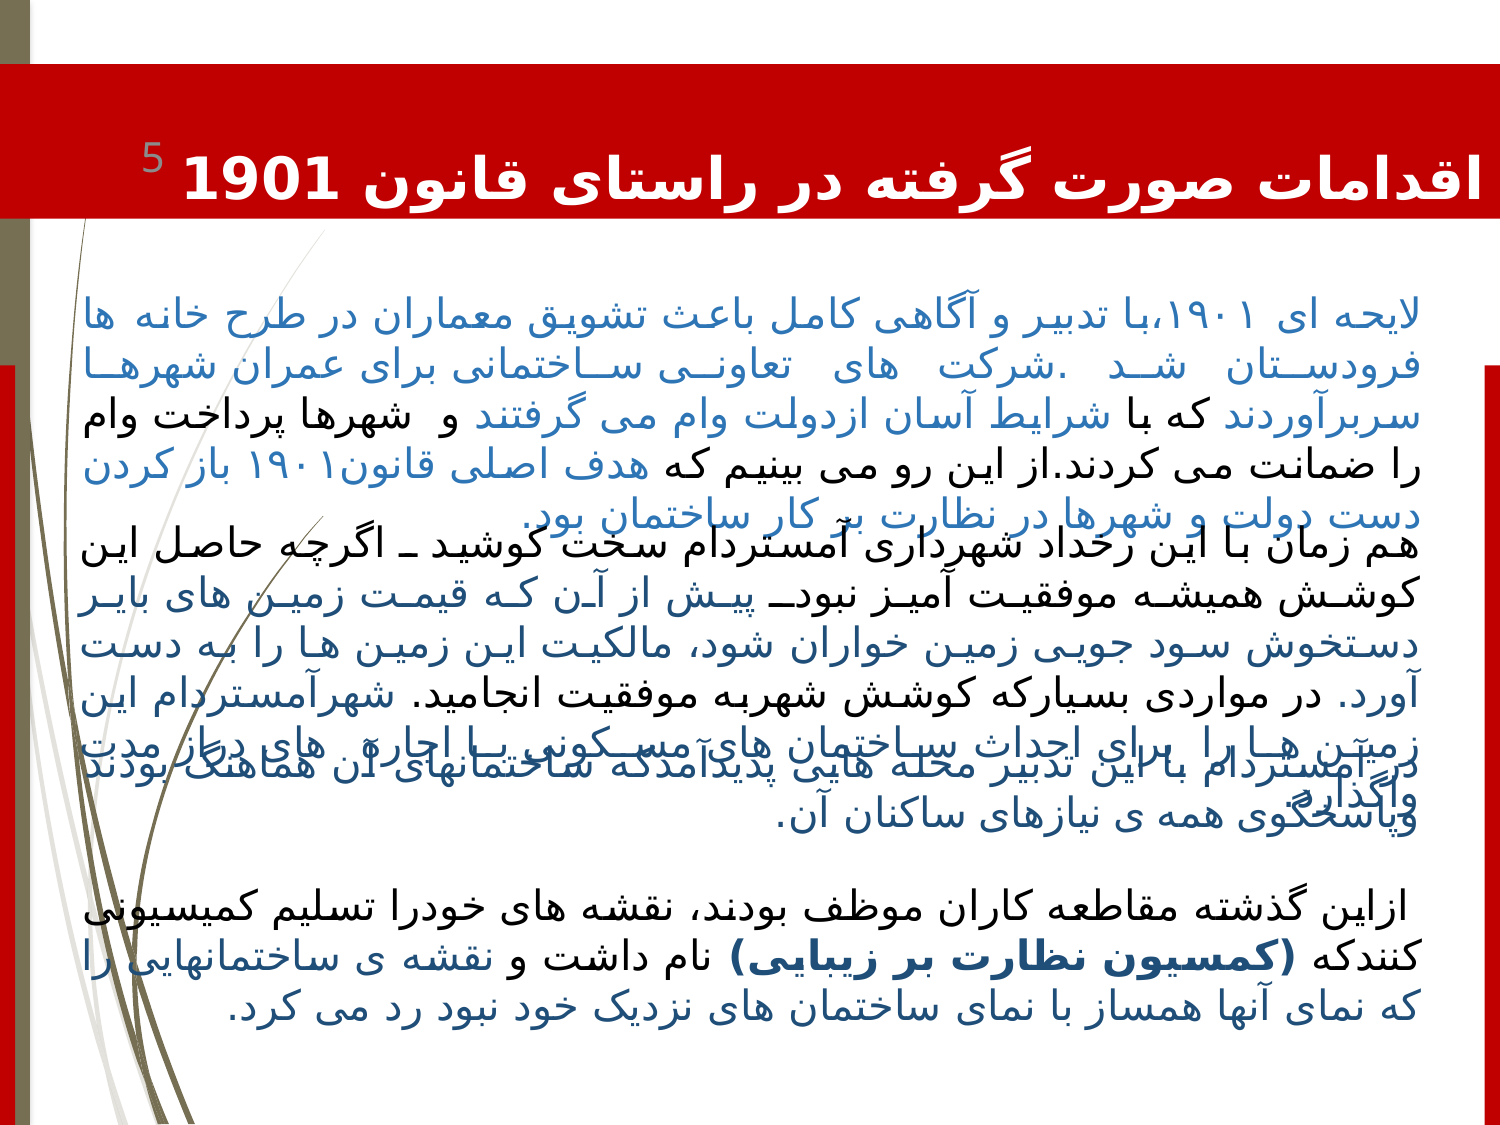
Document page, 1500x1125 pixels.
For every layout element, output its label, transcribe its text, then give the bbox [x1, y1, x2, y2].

text_box در آمستردام با این تدبیر محله هایی پدیدآمدکه ساختمانهای آن هماهنگ بودند وپاسخگوی همه ی نیازهای ساکنان آن. [67, 728, 1435, 844]
text_box ازاین گذشته مقاطعه کاران موظف بودند، نقشه های خودرا تسلیم کمیسیونی کنندکه (کمسیون نظارت بر زیبایی) نام داشت و نقشه ی ساختمانهایی را که نمای آنها همساز با نمای ساختمان های نزدیک خود نبود رد می کرد. [67, 871, 1438, 1037]
text_box هم زمان با این رخداد شهرداری آمستردام سخت کوشید ـ اگرچه حاصل این کوشش همیشه موفقیت آمیز نبودـ پیش از آن که قیمت زمین های بایر دستخوش سود جویی زمین خواران شود، مالکیت این زمین ها را به دست آورد. در مواردی بسیارکه کوشش شهربه موفقیت انجامید. شهرآمستردام این زمین ها را برای احداث ساختمان های مسکونی با اجاره های دراز مدت واگذارد. [65, 508, 1435, 873]
text_box اقدامات صورت گرفته در راستای قانون 1901 [0, 64, 1500, 219]
slide_number 5 [83, 129, 180, 190]
text_box [0, 365, 16, 1125]
text_box لایحه ای ۱۹۰۱،با تدبیر و آگاهی کامل باعث تشویق معماران در طرح خانه ها فرودستان شد .شرکت های تعاونی ساختمانی برای عمران شهرها سربرآوردند که با شرایط آسان ازدولت وام می گرفتند و شهرها پرداخت وام را ضمانت می کردند.از این رو می بینیم که هدف اصلی قانون۱۹۰۱ باز کردن دست دولت و شهرها در نظارت بر کار ساختمان بود. [67, 279, 1438, 545]
text_box [1484, 365, 1500, 1125]
